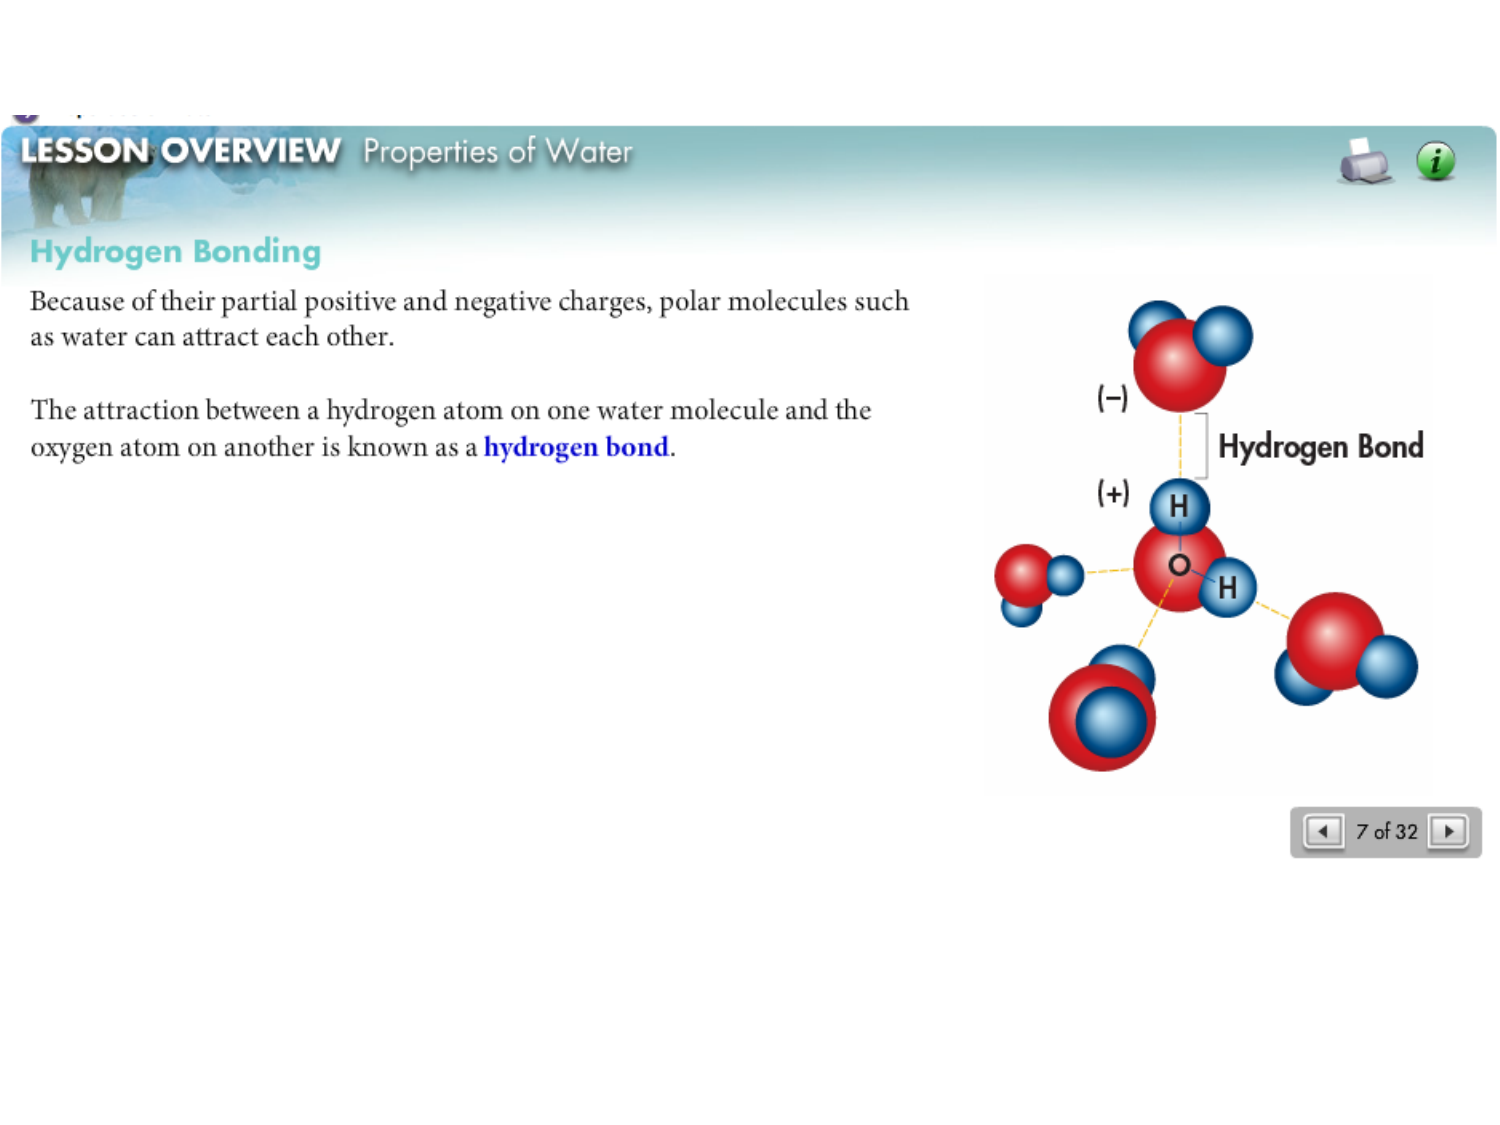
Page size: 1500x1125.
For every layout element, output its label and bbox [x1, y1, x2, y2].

picture [0, 115, 1500, 868]
